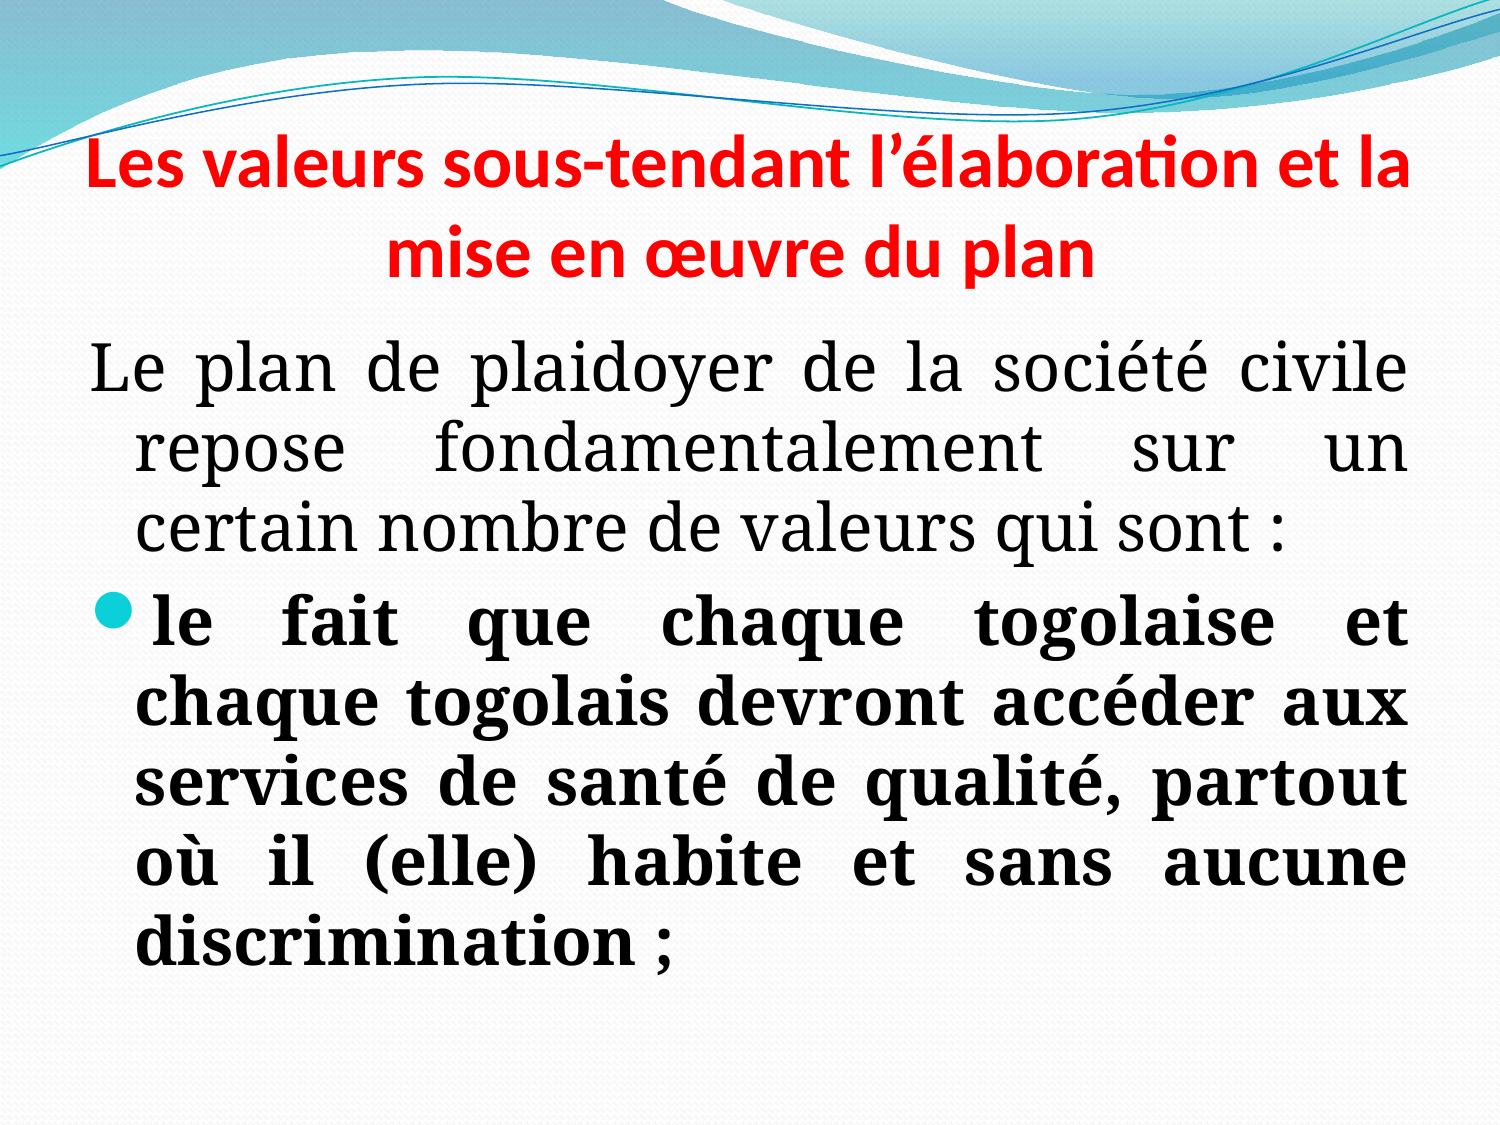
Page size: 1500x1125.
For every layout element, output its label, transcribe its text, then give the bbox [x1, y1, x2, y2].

title Les valeurs sous-tendant l’élaboration et la mise en œuvre du plan [75, 105, 1425, 293]
list Le plan de plaidoyer de la société civile repose fondamentalement sur un certain nombre de valeurs qui sont : le fait que chaque togolaise et chaque togolais devront accéder aux services de santé de qualité, partout où il (elle) habite et sans aucune discrimination ; [75, 317, 1425, 1038]
